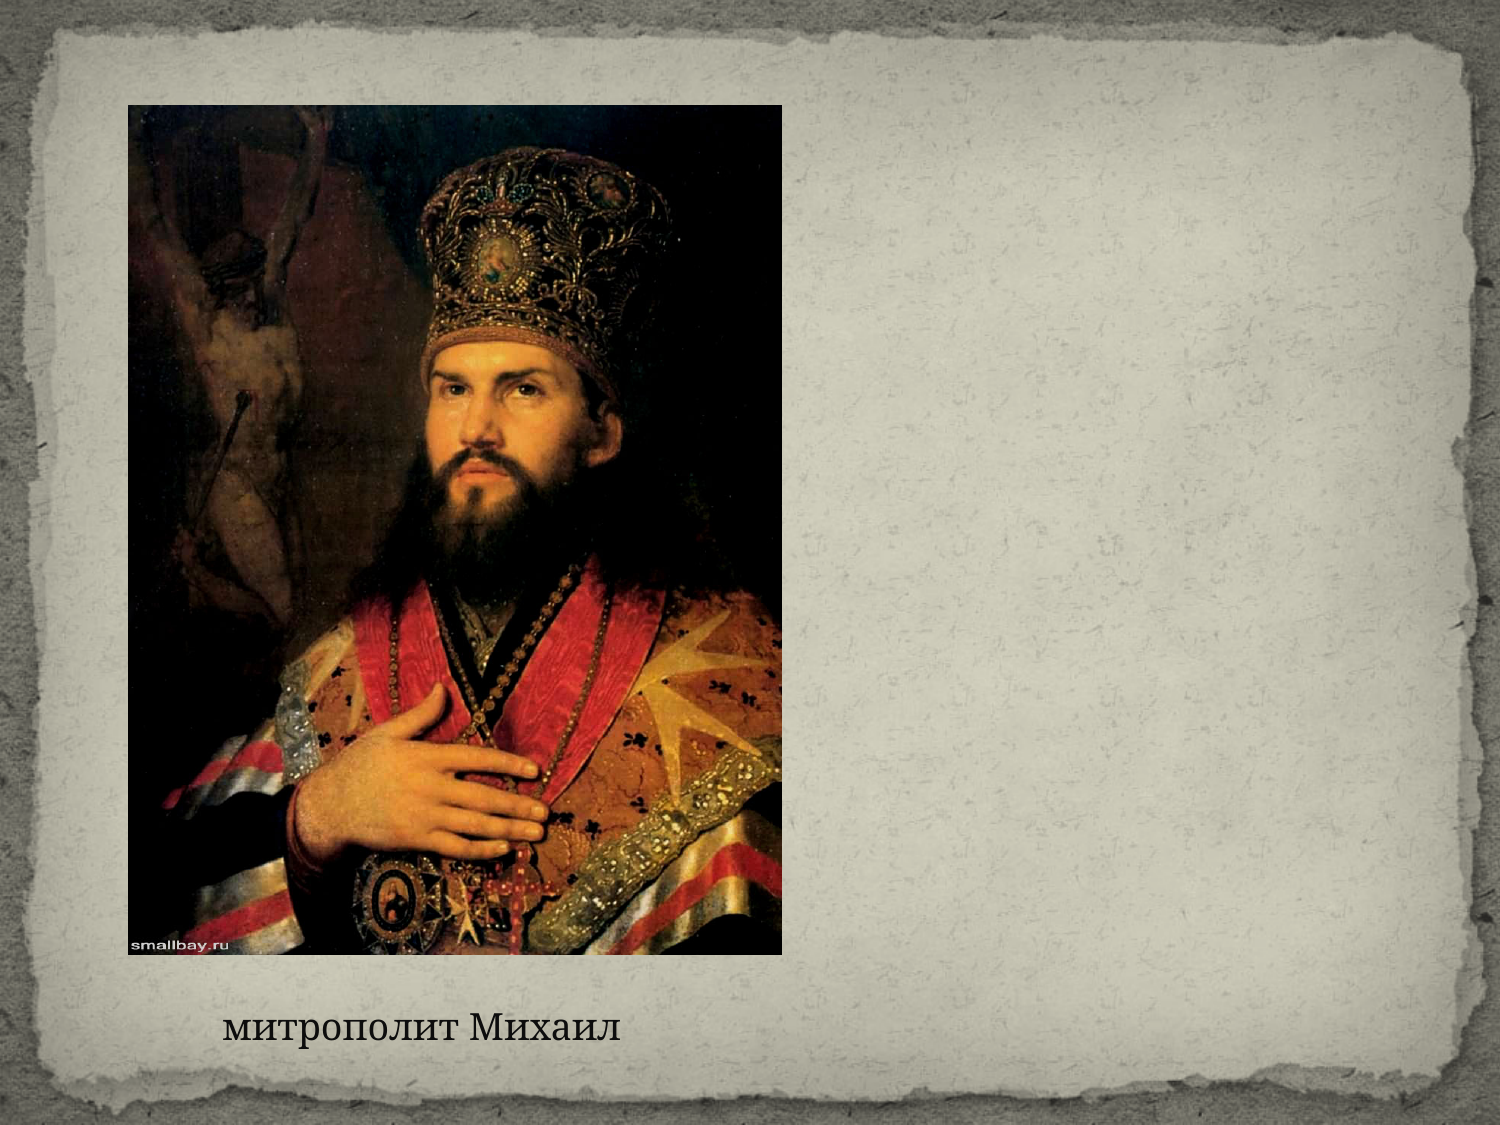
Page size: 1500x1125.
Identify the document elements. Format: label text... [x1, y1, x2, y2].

text_box митрополит Михаил [70, 996, 774, 1056]
picture [128, 105, 782, 955]
